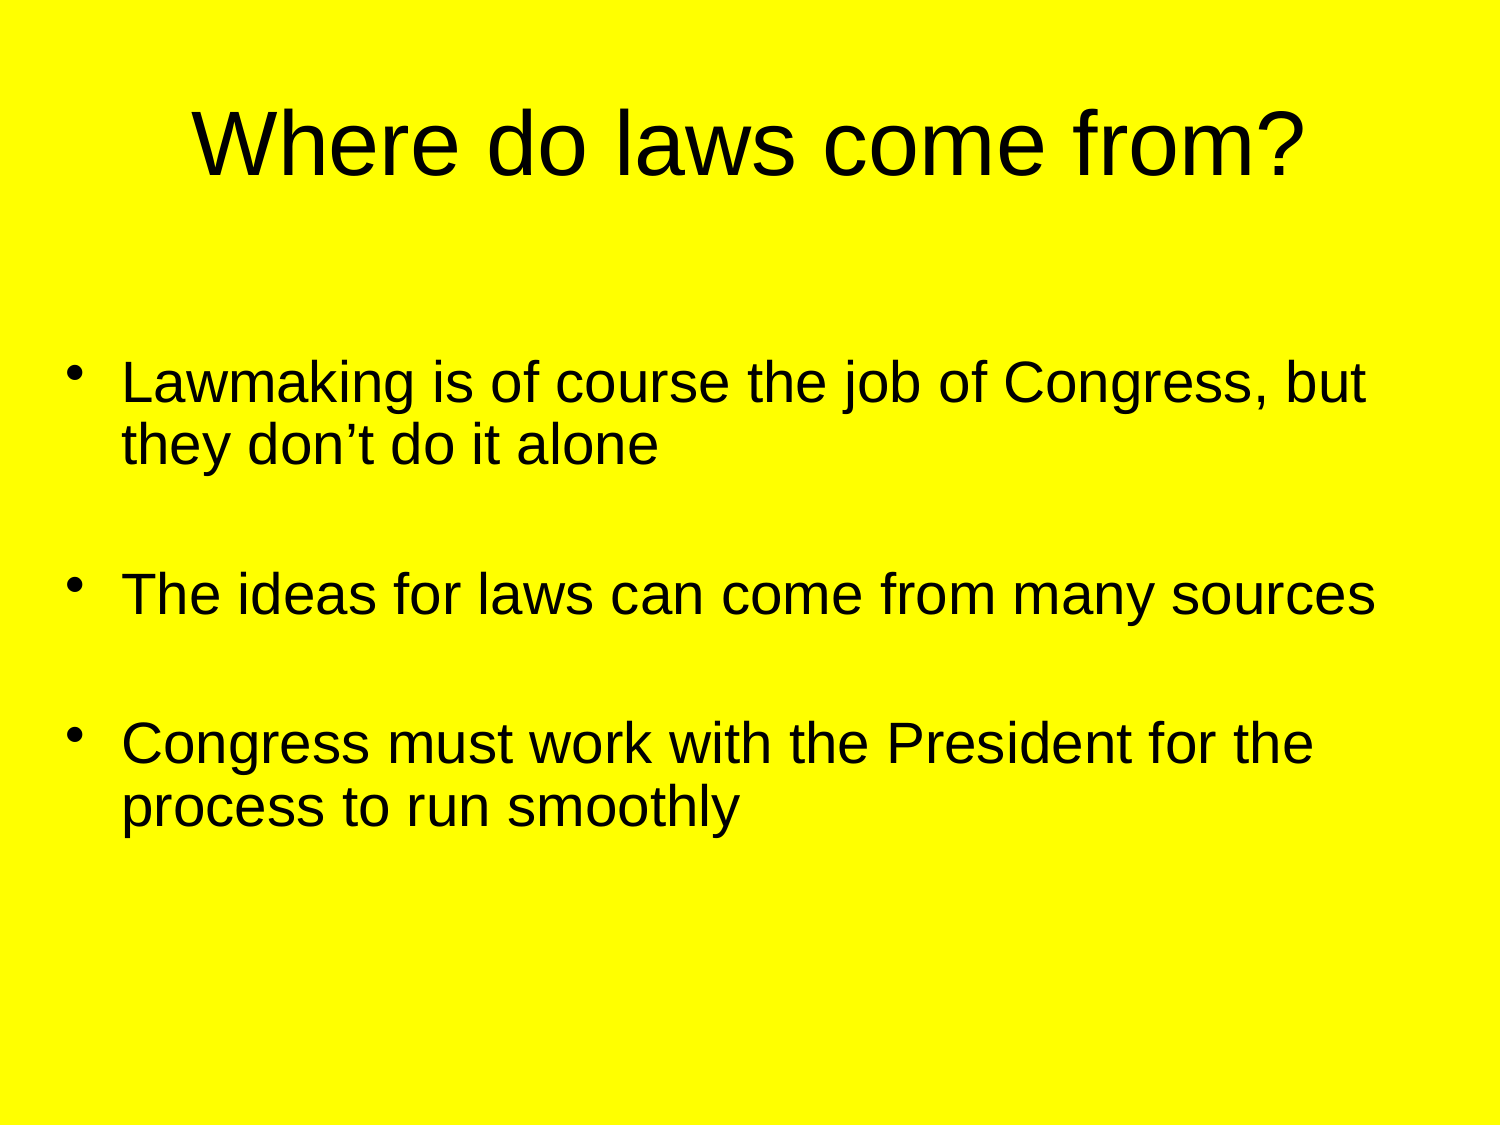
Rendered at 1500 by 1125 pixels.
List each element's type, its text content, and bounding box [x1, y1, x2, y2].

list Lawmaking is of course the job of Congress, but they don’t do it alone The ideas for laws can come from many sources Congress must work with the President for the process to run smoothly [50, 262, 1438, 1005]
title Where do laws come from? [75, 45, 1425, 233]
